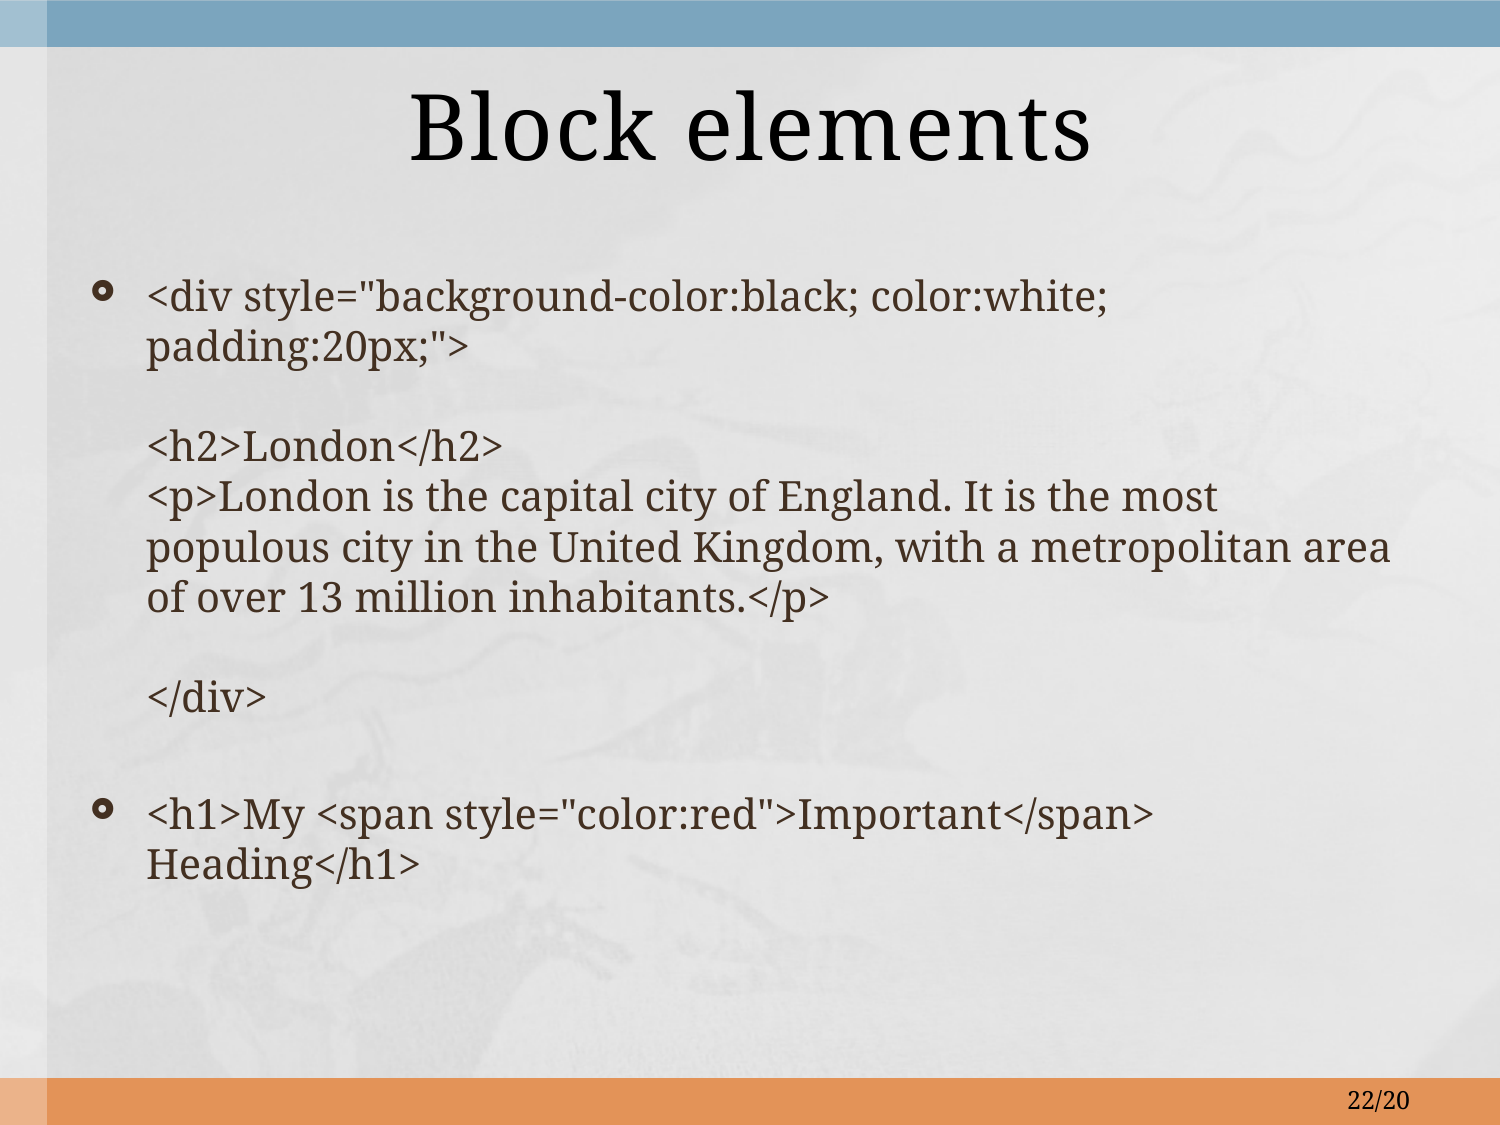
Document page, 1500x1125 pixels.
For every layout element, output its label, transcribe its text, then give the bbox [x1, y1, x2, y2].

slide_number 22/20 [1074, 1078, 1425, 1125]
list <div style="background-color:black; color:white; padding:20px;"> <h2>London</h2> <p>London is the capital city of England. It is the most populous city in the United Kingdom, with a metropolitan area of over 13 million inhabitants.</p> </div> <h1>My <span style="color:red">Important</span> Heading</h1> [75, 262, 1425, 1005]
title Block elements [49, 46, 1454, 202]
